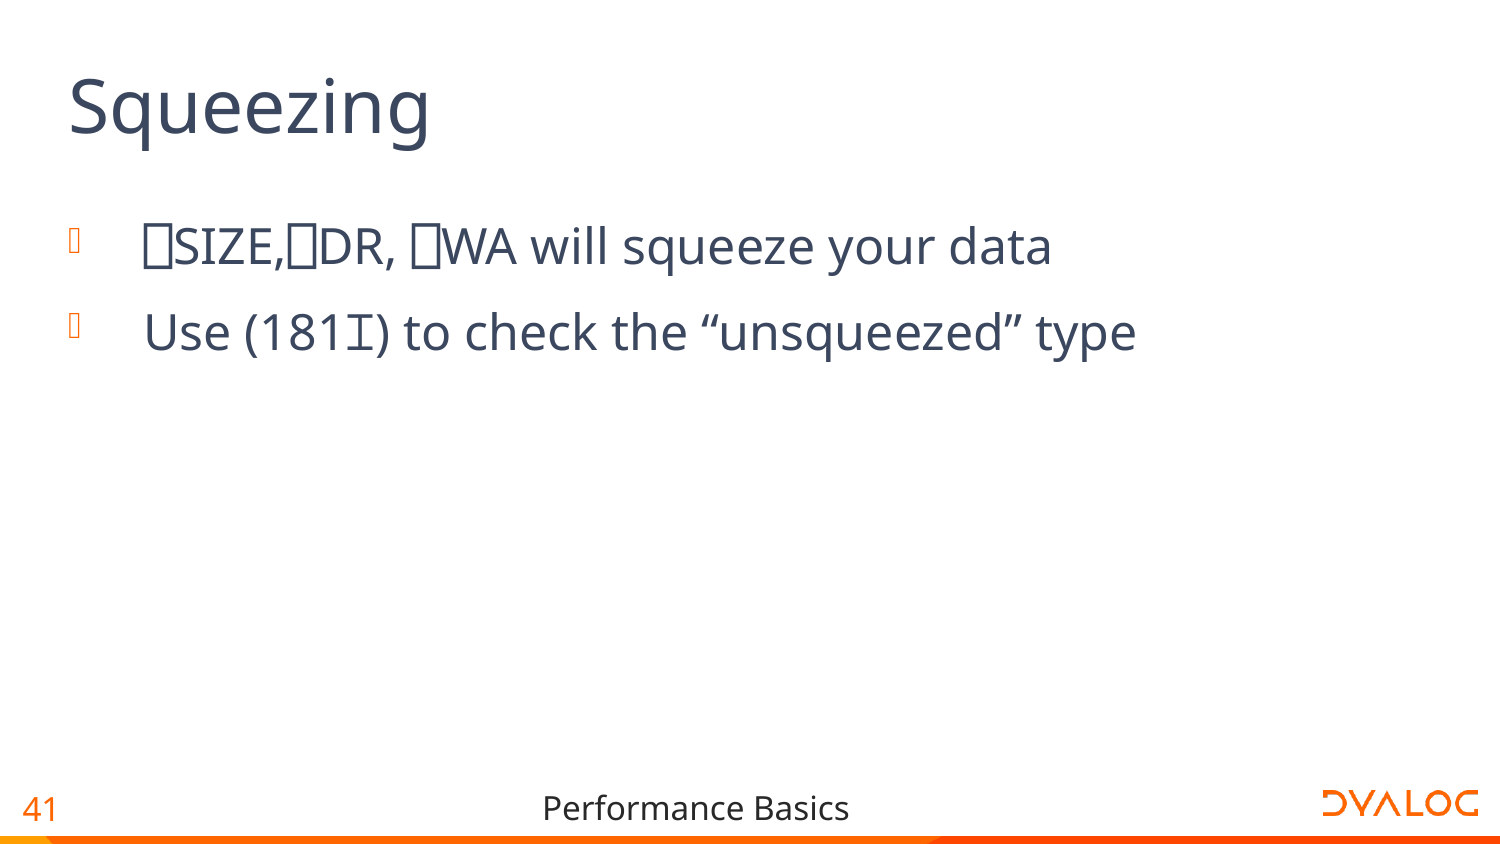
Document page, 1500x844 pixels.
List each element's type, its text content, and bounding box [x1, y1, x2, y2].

picture [0, 836, 1500, 844]
list ⎕SIZE,⎕DR, ⎕WA will squeeze your data Use (181⌶) to check the “unsqueezed” type [53, 207, 1392, 740]
title Squeezing [53, 43, 1121, 157]
picture [1323, 790, 1478, 816]
